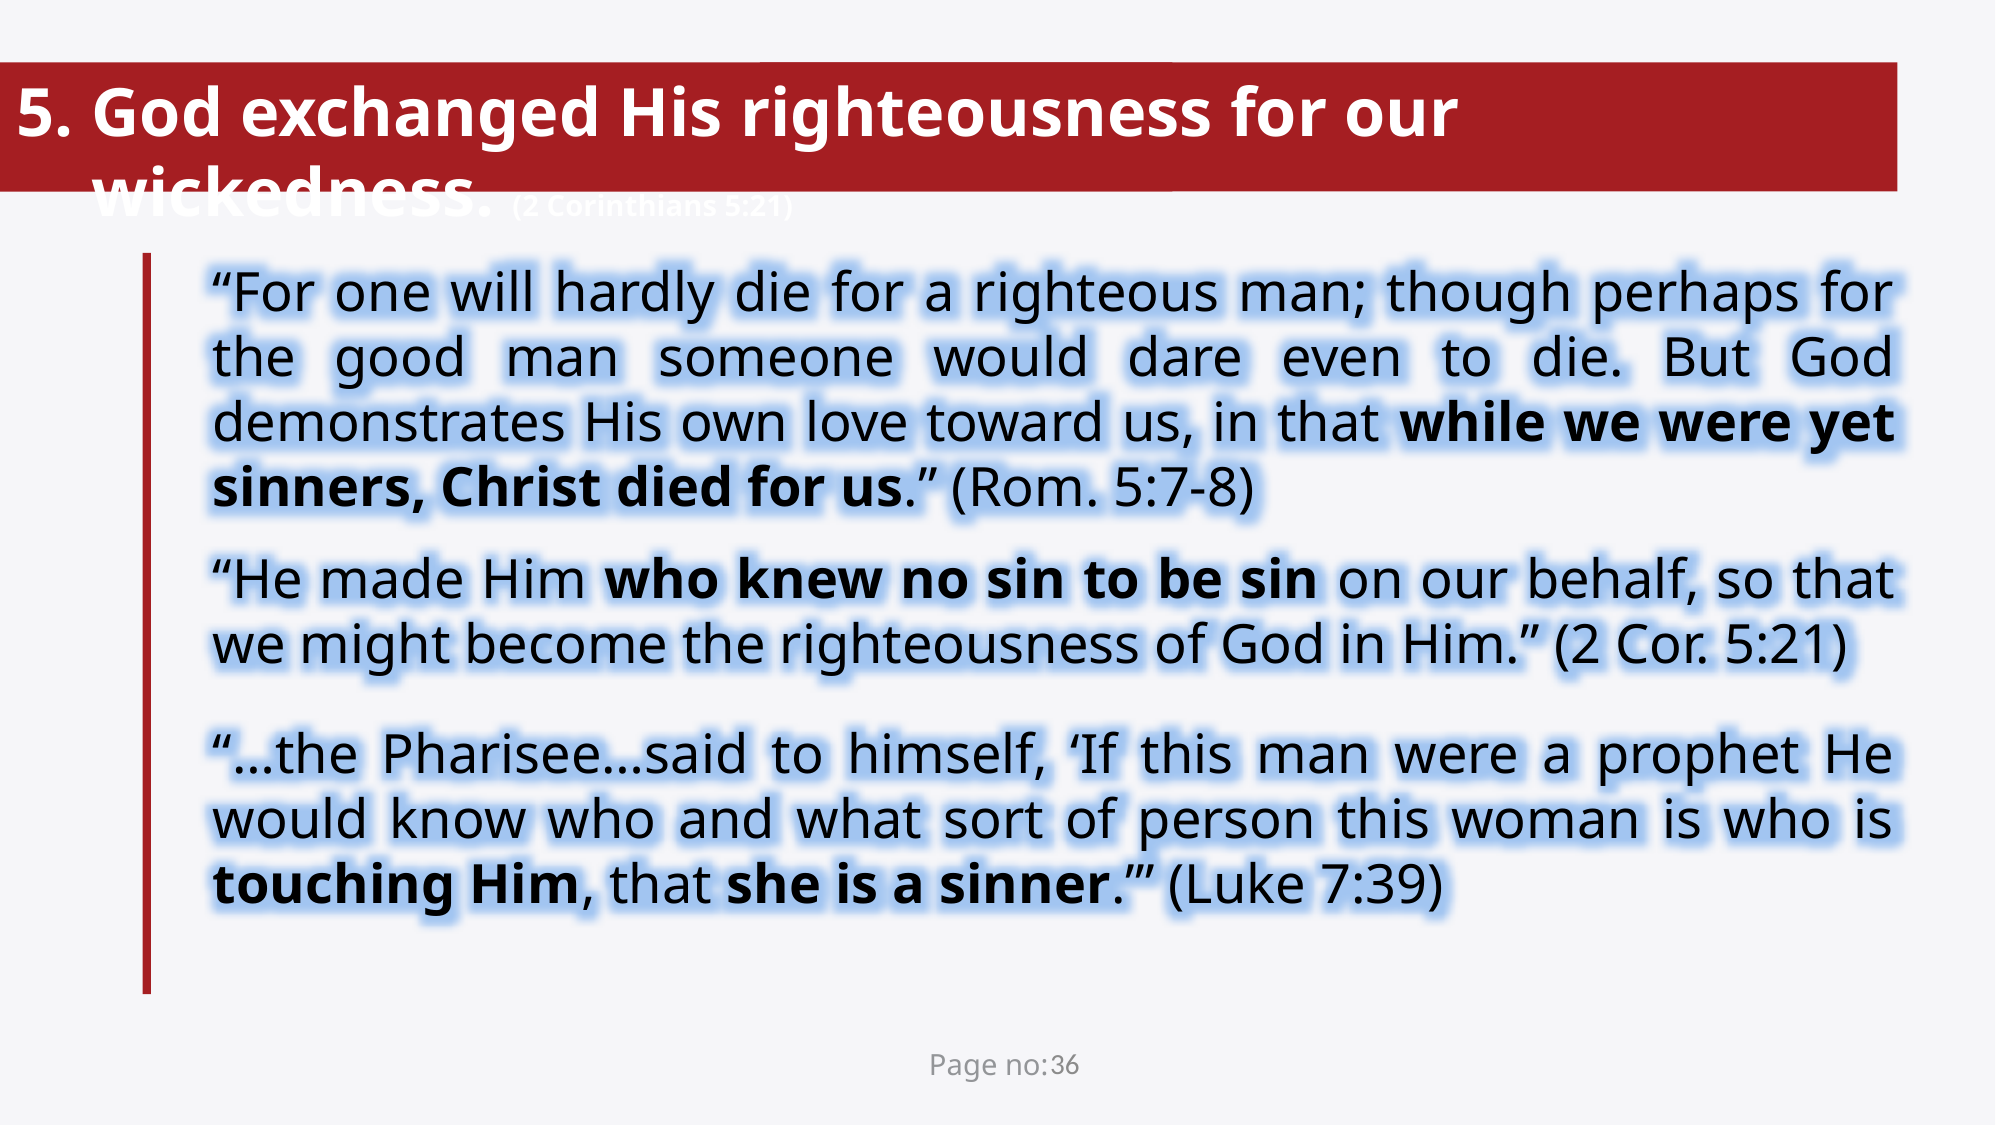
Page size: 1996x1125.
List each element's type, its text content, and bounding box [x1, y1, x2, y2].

text_box “He made Him who knew no sin to be sin on our behalf, so that we might become the righteousness of God in Him.” (2 Cor. 5:21) [198, 540, 1911, 683]
text_box “For one will hardly die for a righteous man; though perhaps for the good man someone would dare even to die. But God demonstrates His own love toward us, in that while we were yet sinners, Christ died for us.” (Rom. 5:7-8) [198, 249, 1911, 525]
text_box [1, 62, 1898, 194]
text_box “…the Pharisee…said to himself, ‘If this man were a prophet He would know who and what sort of person this woman is who is touching Him, that she is a sinner.’” (Luke 7:39) [198, 712, 1911, 923]
